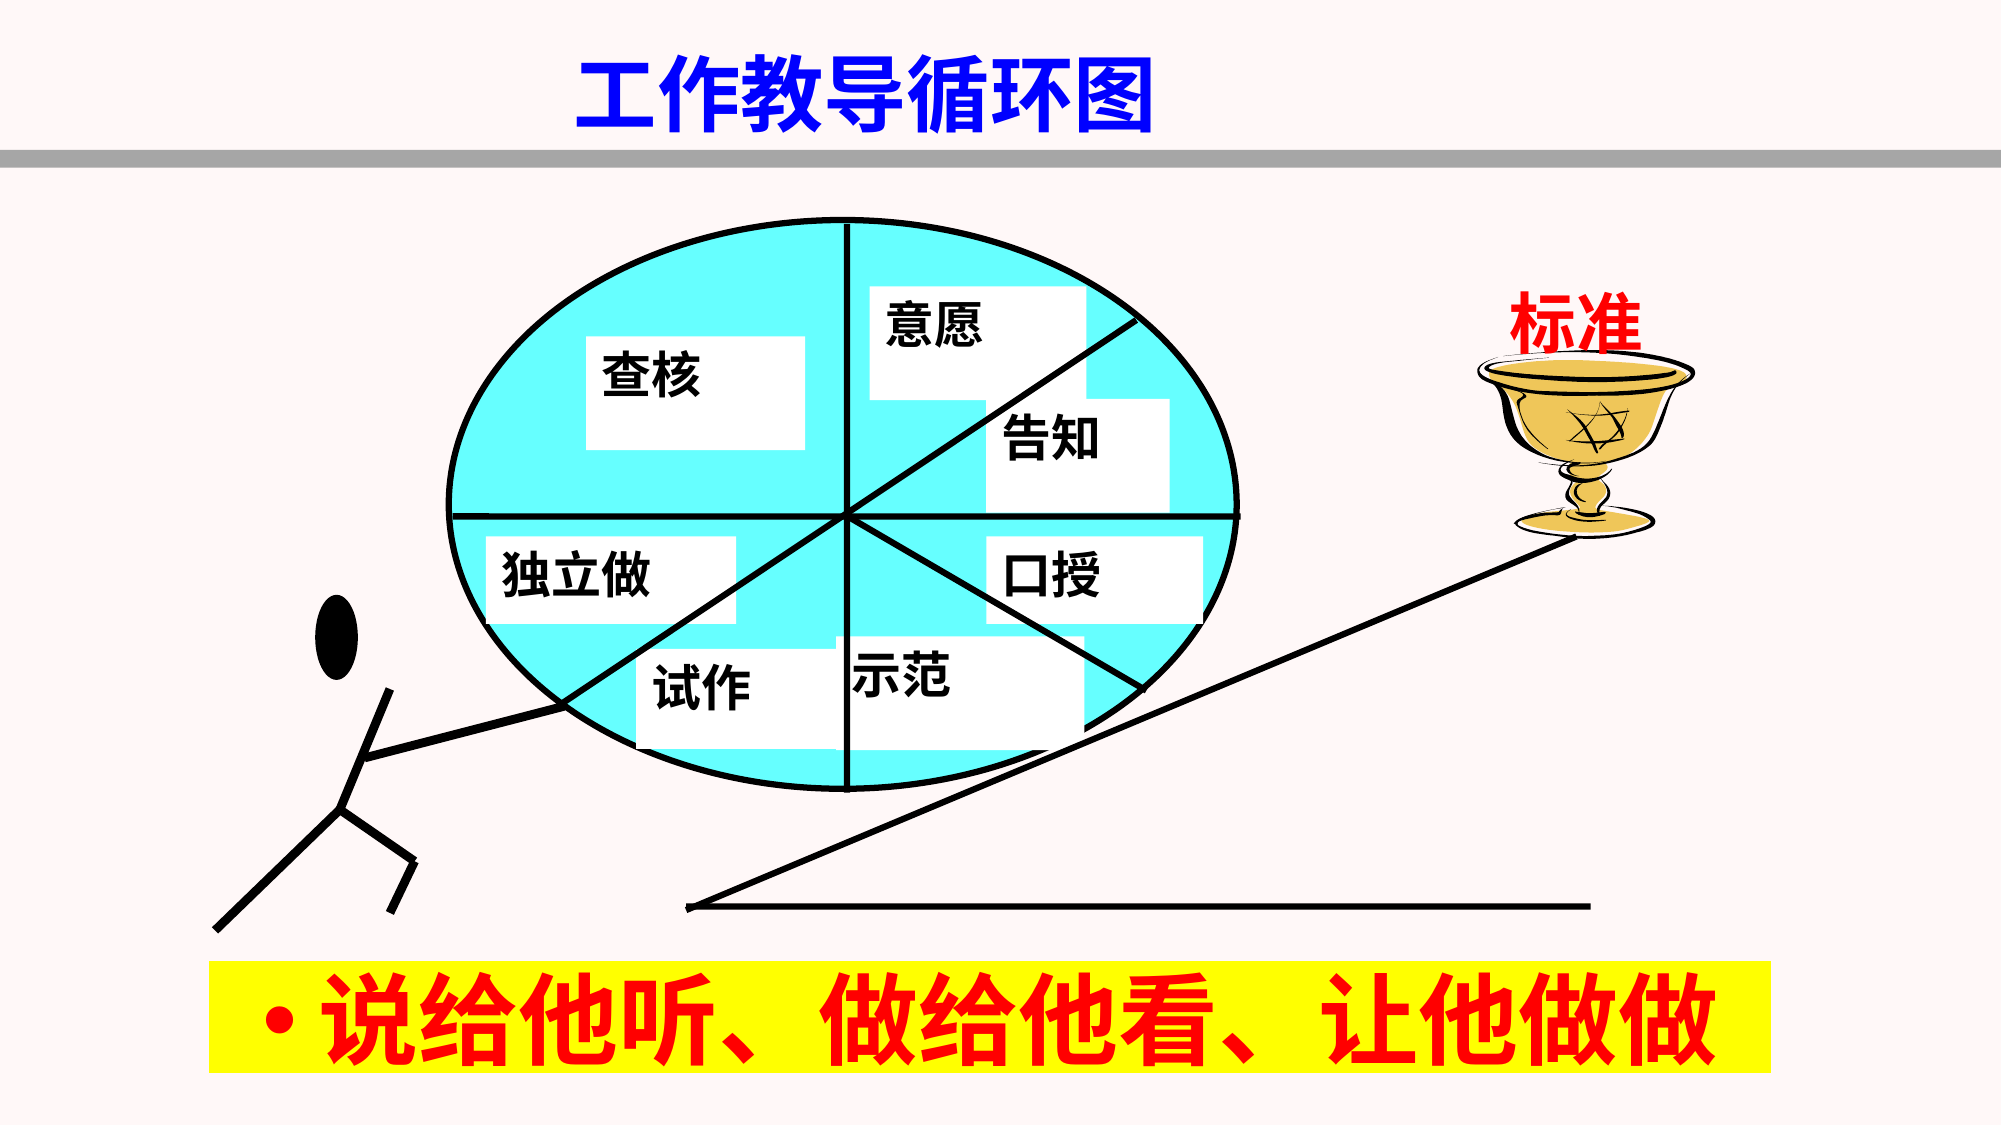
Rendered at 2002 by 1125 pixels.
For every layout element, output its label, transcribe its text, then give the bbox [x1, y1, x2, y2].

text_box 查核 [586, 336, 806, 451]
text_box 告知 [986, 398, 1170, 513]
text_box 示范 [836, 636, 847, 751]
text_box 意愿 [869, 286, 1087, 401]
text_box 示范 [848, 636, 1085, 751]
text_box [1465, 274, 1743, 540]
text_box 说给他听、做给他看、让他做做 [212, 964, 1769, 1070]
text_box [448, 219, 1237, 747]
text_box 独立做 [485, 536, 737, 624]
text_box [214, 594, 565, 931]
text_box 口授 [986, 536, 1204, 624]
text_box 试作 [636, 648, 836, 749]
text_box [848, 751, 1039, 789]
text_box 工作教导循环图 [98, 35, 1633, 141]
text_box [641, 749, 847, 789]
